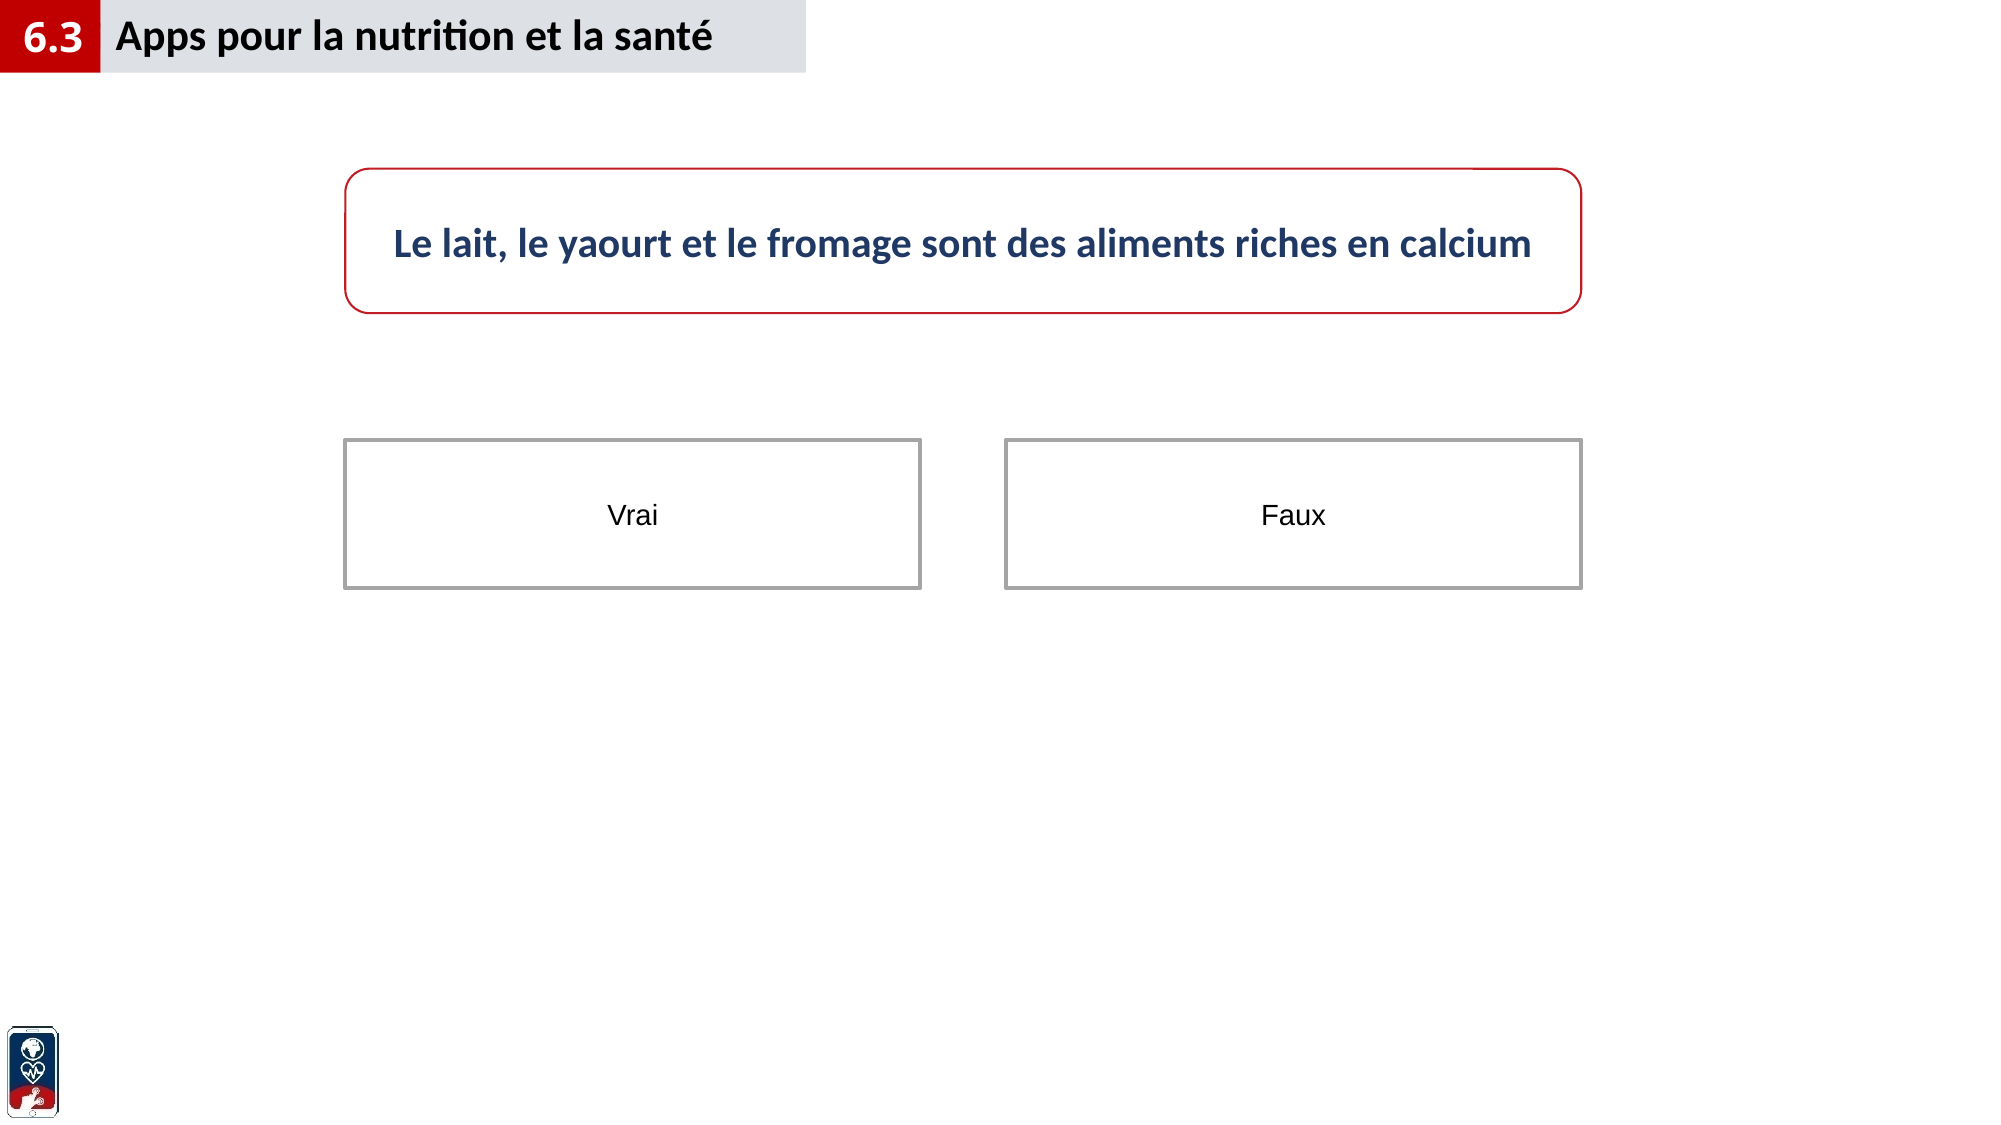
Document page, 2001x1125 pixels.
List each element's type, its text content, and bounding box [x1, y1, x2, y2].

text_box [0, 0, 100, 73]
text_box Vrai [343, 438, 922, 590]
text_box Le lait, le yaourt et le fromage sont des aliments riches en calcium [345, 168, 1582, 314]
picture [7, 1026, 59, 1118]
text_box 6.3 [8, 10, 101, 62]
text_box Faux [1004, 438, 1583, 590]
text_box Apps pour la nutrition et la santé [100, 0, 806, 73]
